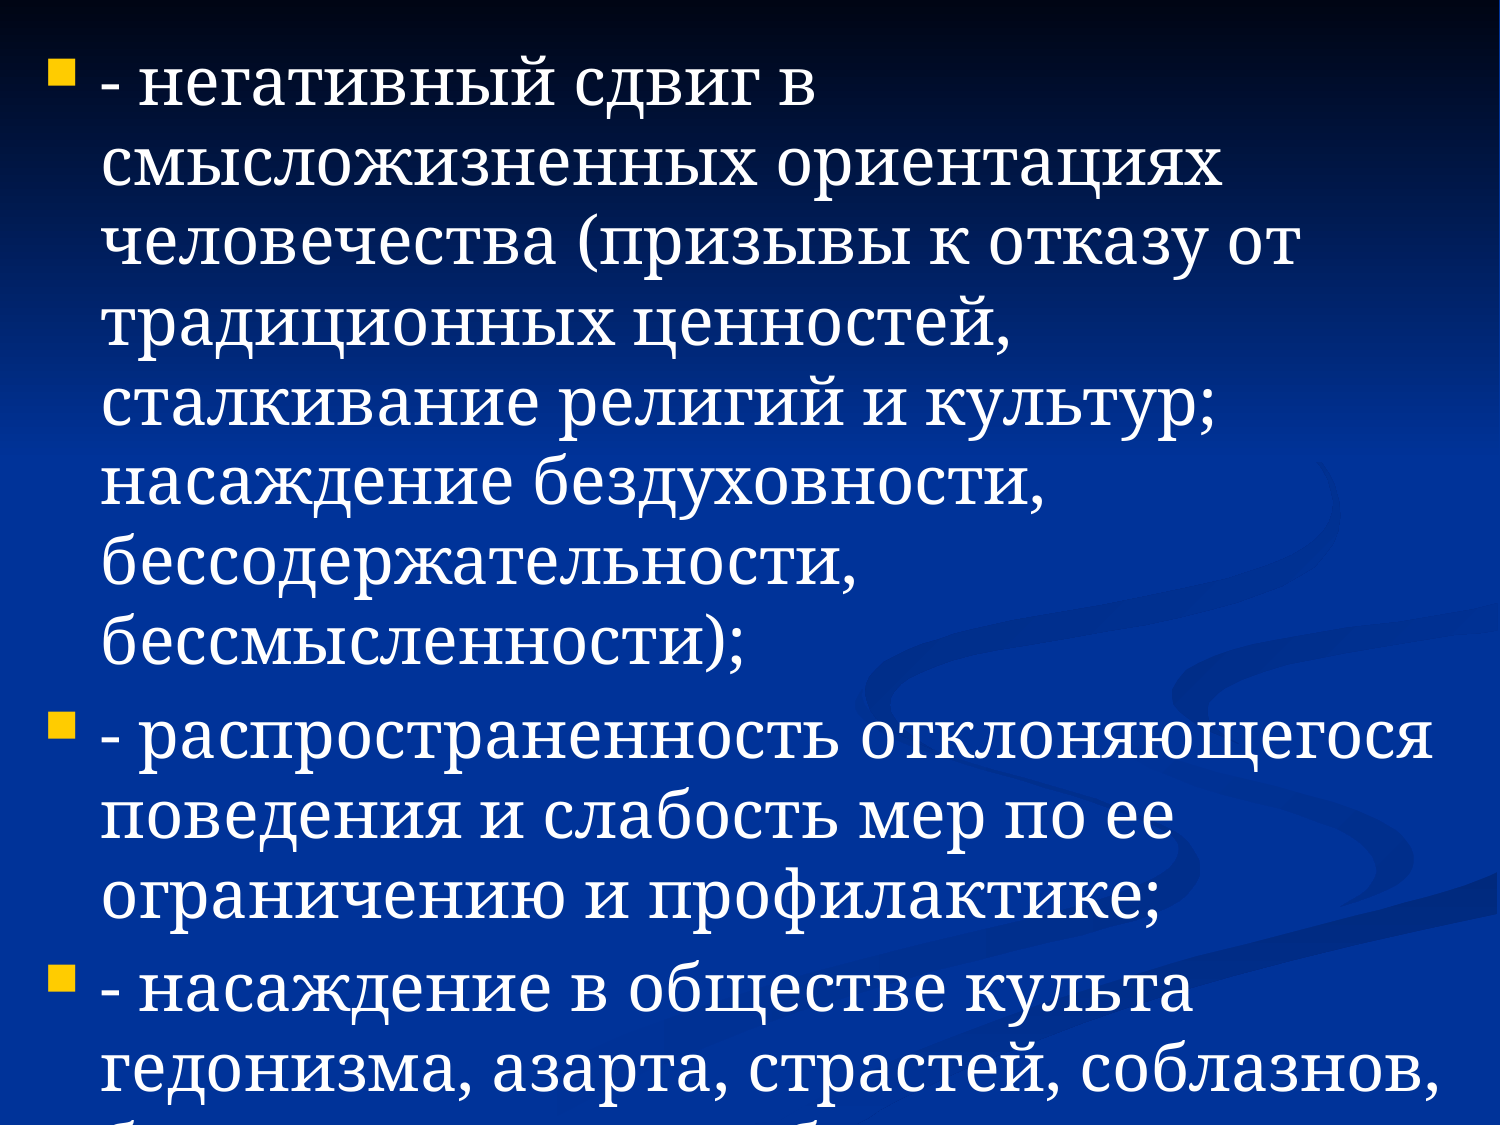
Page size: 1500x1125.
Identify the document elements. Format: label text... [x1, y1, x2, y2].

list - негативный сдвиг в смысложизненных ориентациях человечества (призывы к отказу от традиционных ценностей, сталкивание религий и культур; насаждение бездуховности, бессодержательности, бессмысленности); - распространенность отклоняющегося поведения и слабость мер по ее ограничению и профилактике; - насаждение в обществе культа гедонизма, азарта, страстей, соблазнов, безудержного потребительства, неправедного обогащения и т.п. [29, 30, 1459, 1095]
